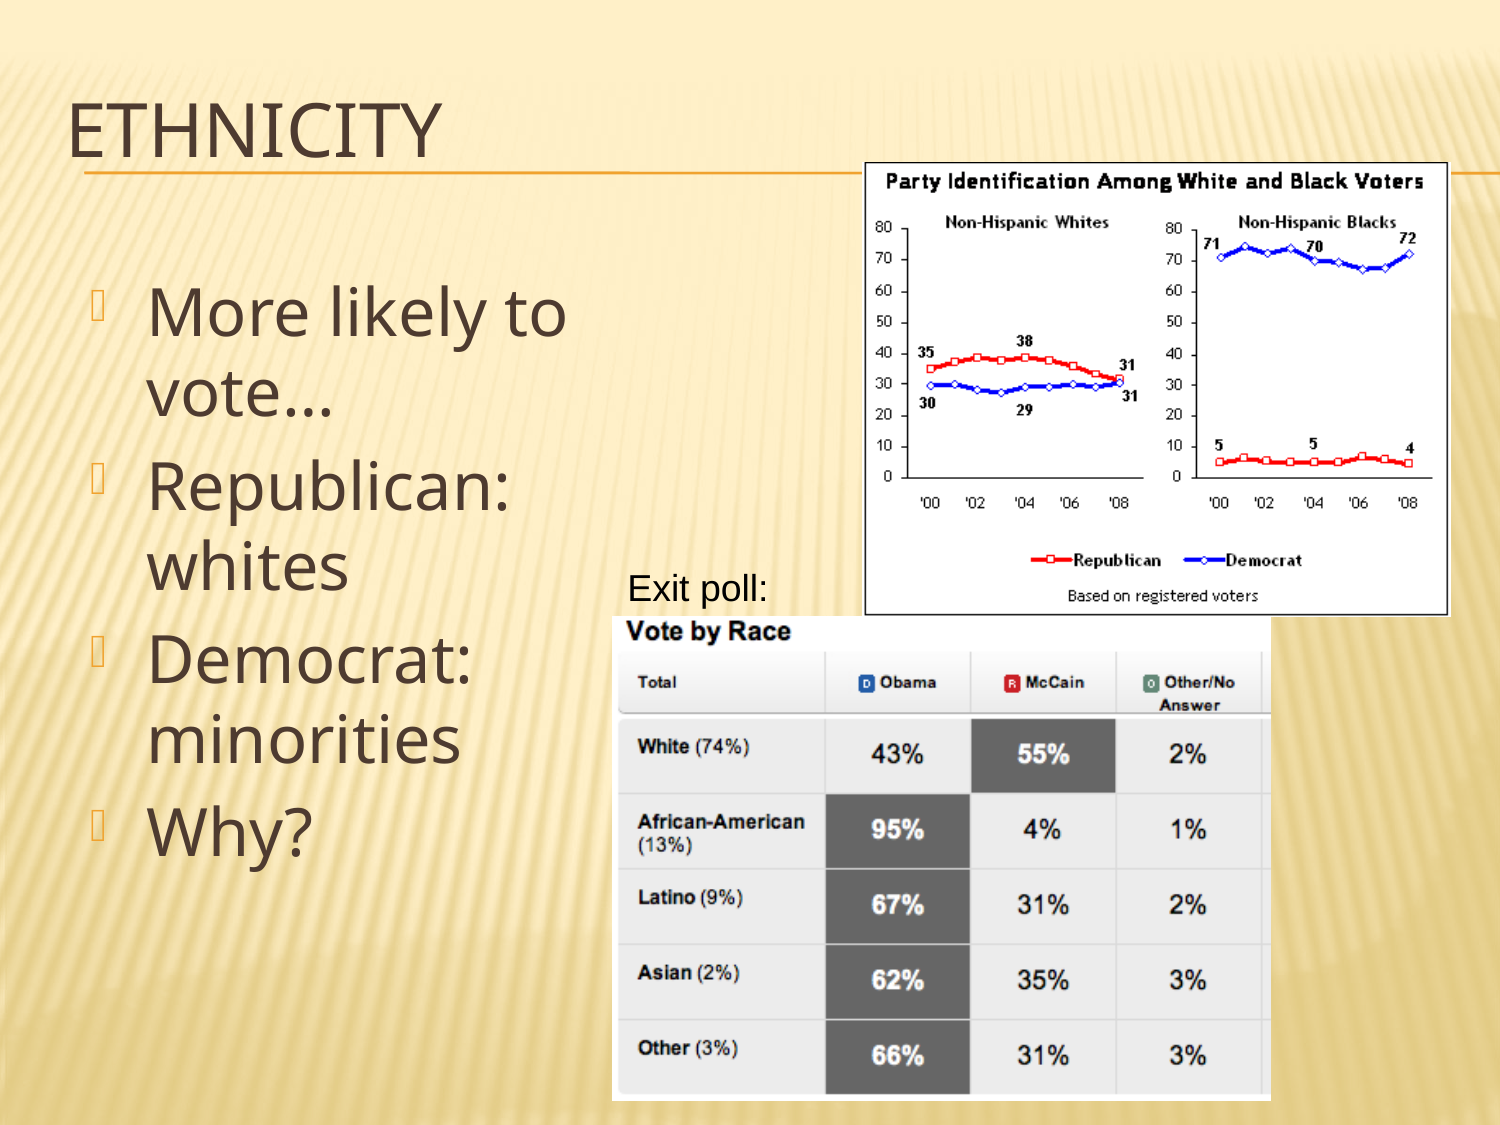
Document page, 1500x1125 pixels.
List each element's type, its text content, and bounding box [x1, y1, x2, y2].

picture [612, 162, 1452, 1101]
list More likely to vote… Republican: whites Democrat: minorities Why? [75, 262, 613, 1005]
text_box Exit poll: [612, 556, 852, 616]
title Ethnicity [50, 75, 1475, 213]
